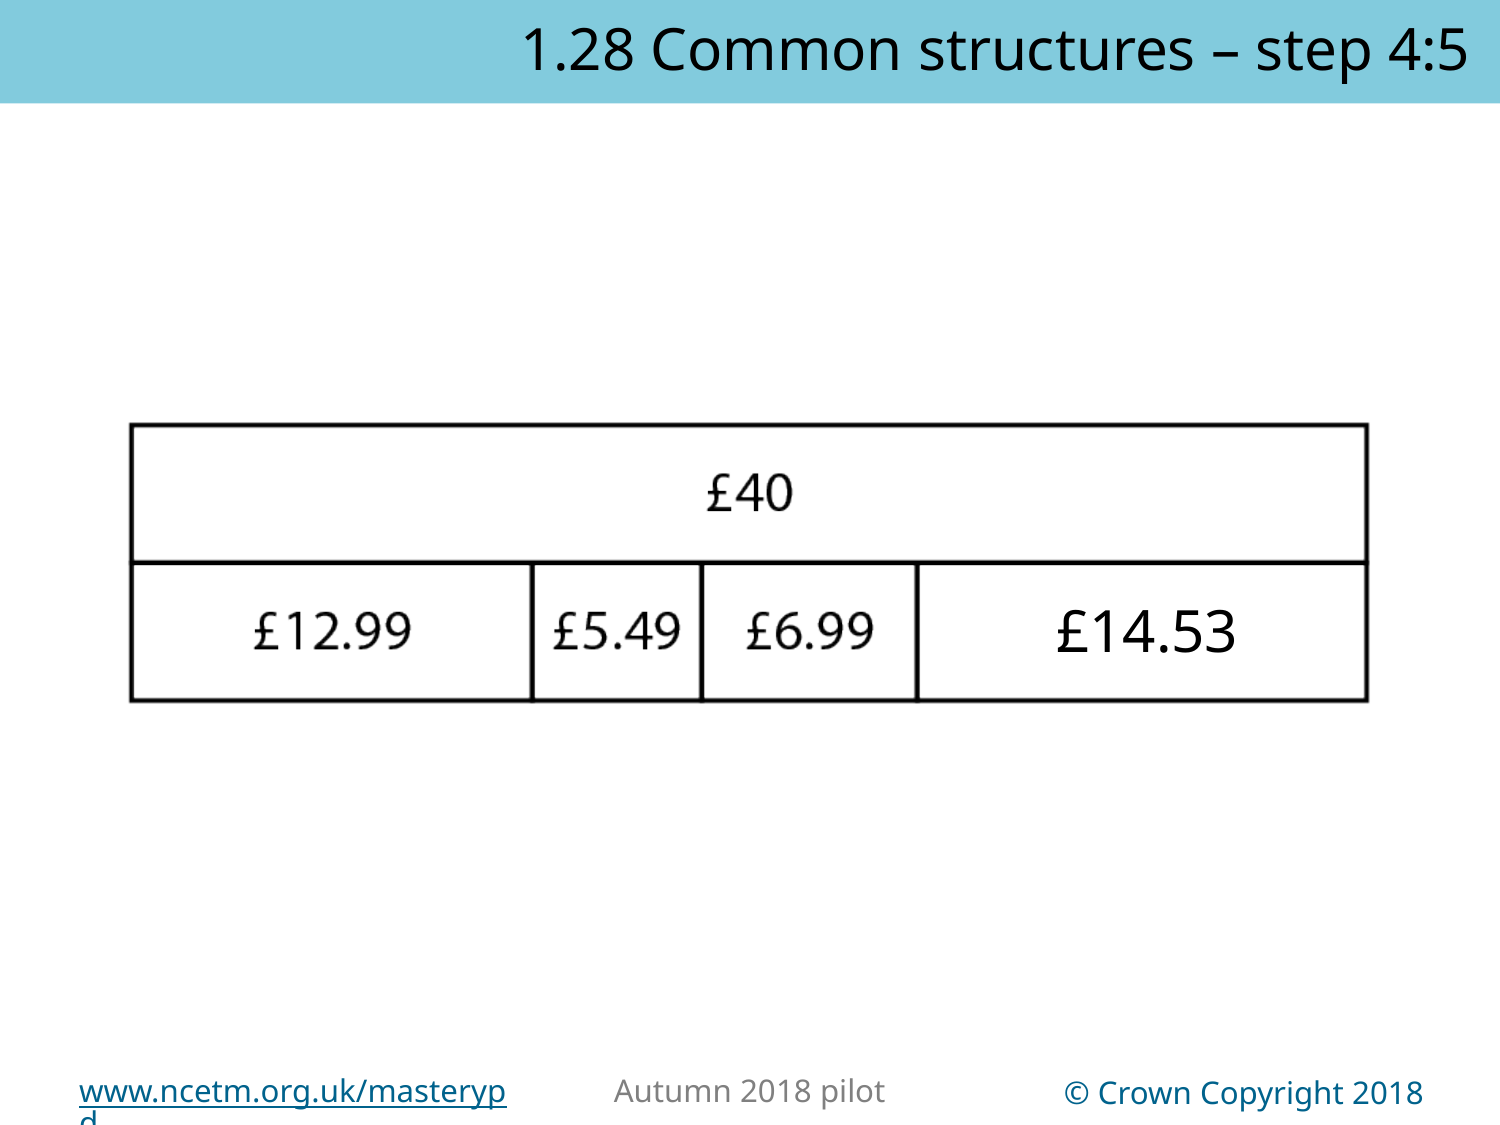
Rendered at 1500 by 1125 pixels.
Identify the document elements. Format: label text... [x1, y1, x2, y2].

picture [95, 413, 1405, 712]
list 1.28 Common structures – step 4:5 [0, 0, 1500, 104]
